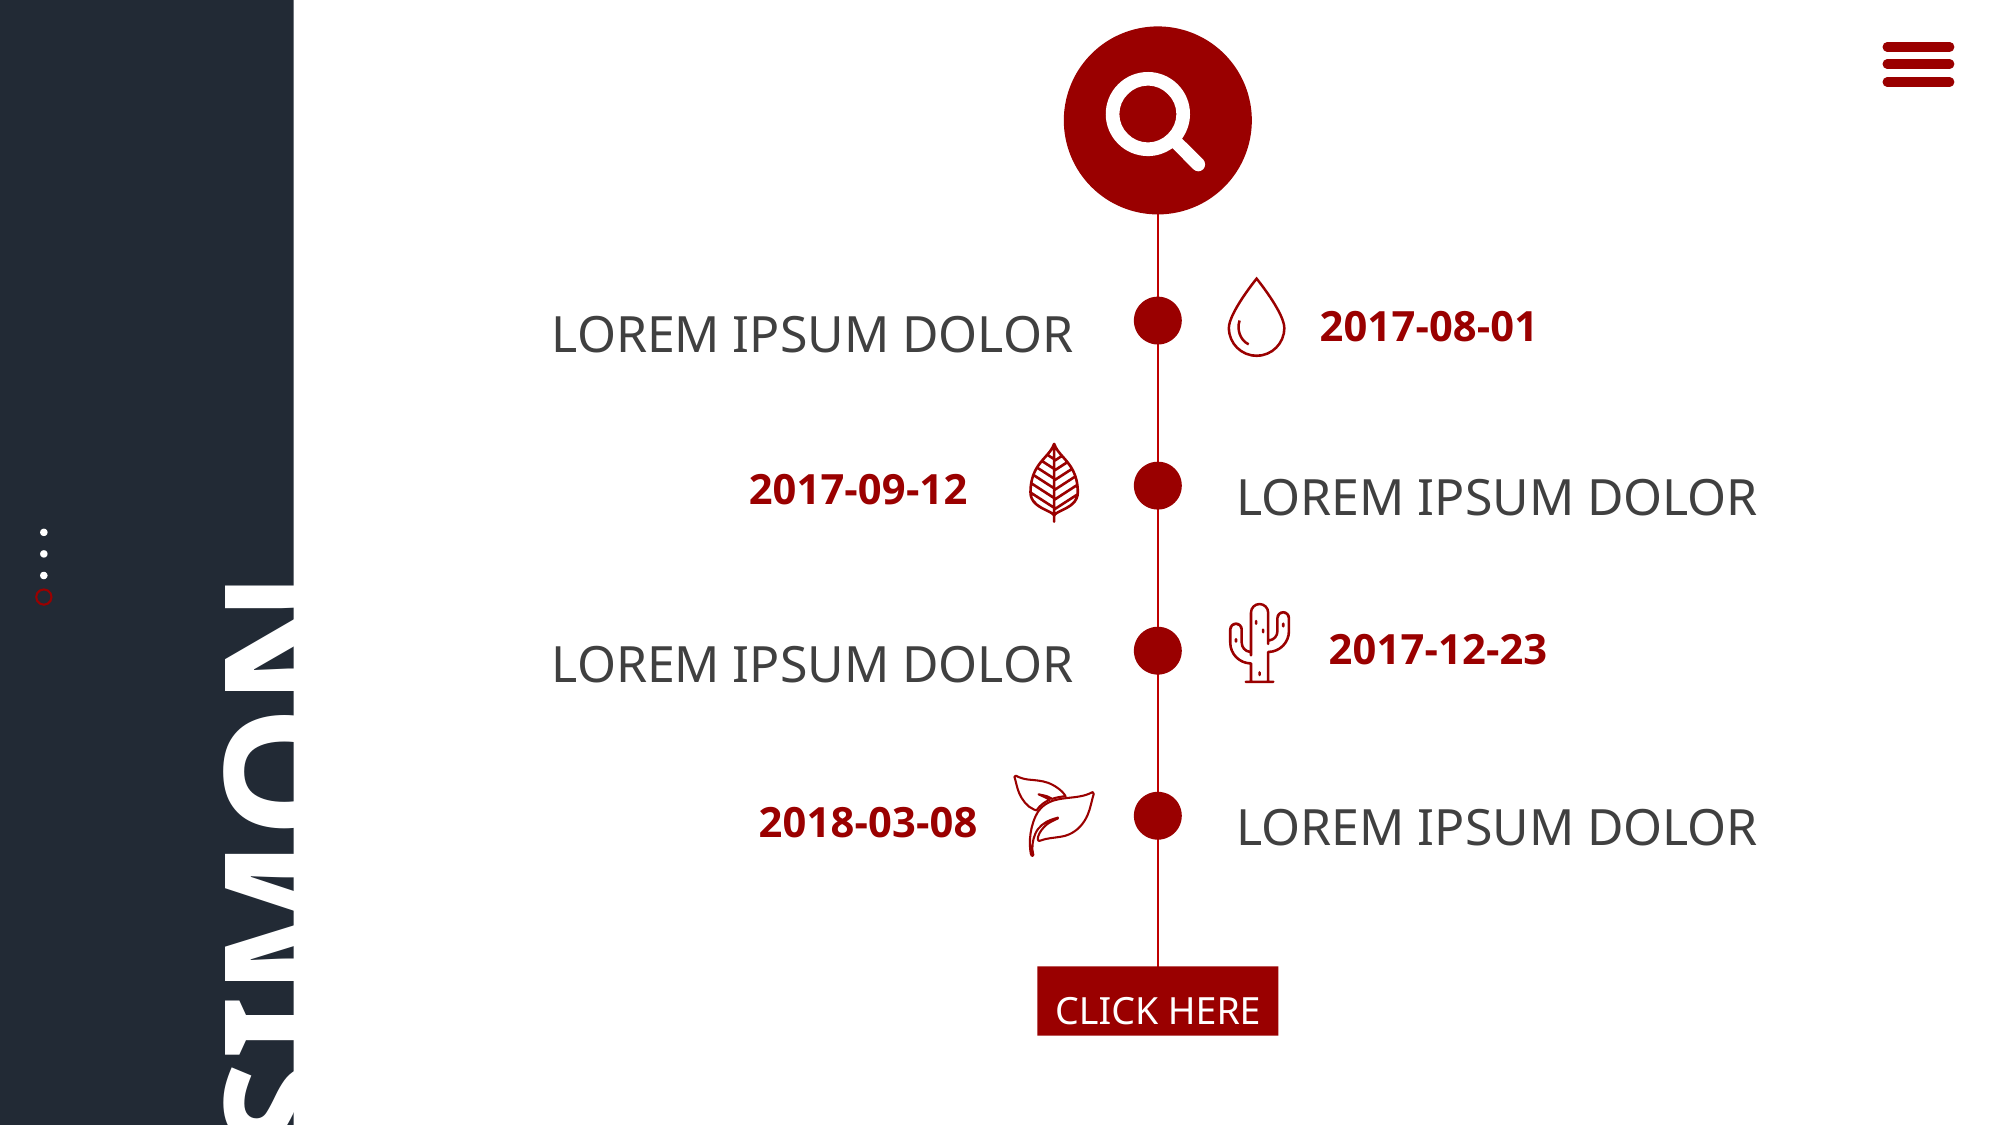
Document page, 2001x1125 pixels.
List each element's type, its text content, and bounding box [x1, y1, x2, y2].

text_box LOREM IPSUM DOLOR [1252, 445, 2000, 533]
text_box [1252, 602, 1824, 684]
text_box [891, 966, 1424, 1036]
text_box SIMON [197, 231, 298, 1125]
text_box [0, 0, 295, 1125]
text_box LOREM IPSUM DOLOR [298, 612, 1063, 700]
text_box LOREM IPSUM DOLOR [298, 282, 1063, 370]
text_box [483, 775, 1063, 856]
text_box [1252, 276, 1814, 359]
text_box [473, 442, 1063, 523]
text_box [36, 528, 52, 605]
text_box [1887, 46, 1950, 83]
text_box LOREM IPSUM DOLOR [1252, 775, 2000, 863]
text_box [1063, 26, 1252, 966]
